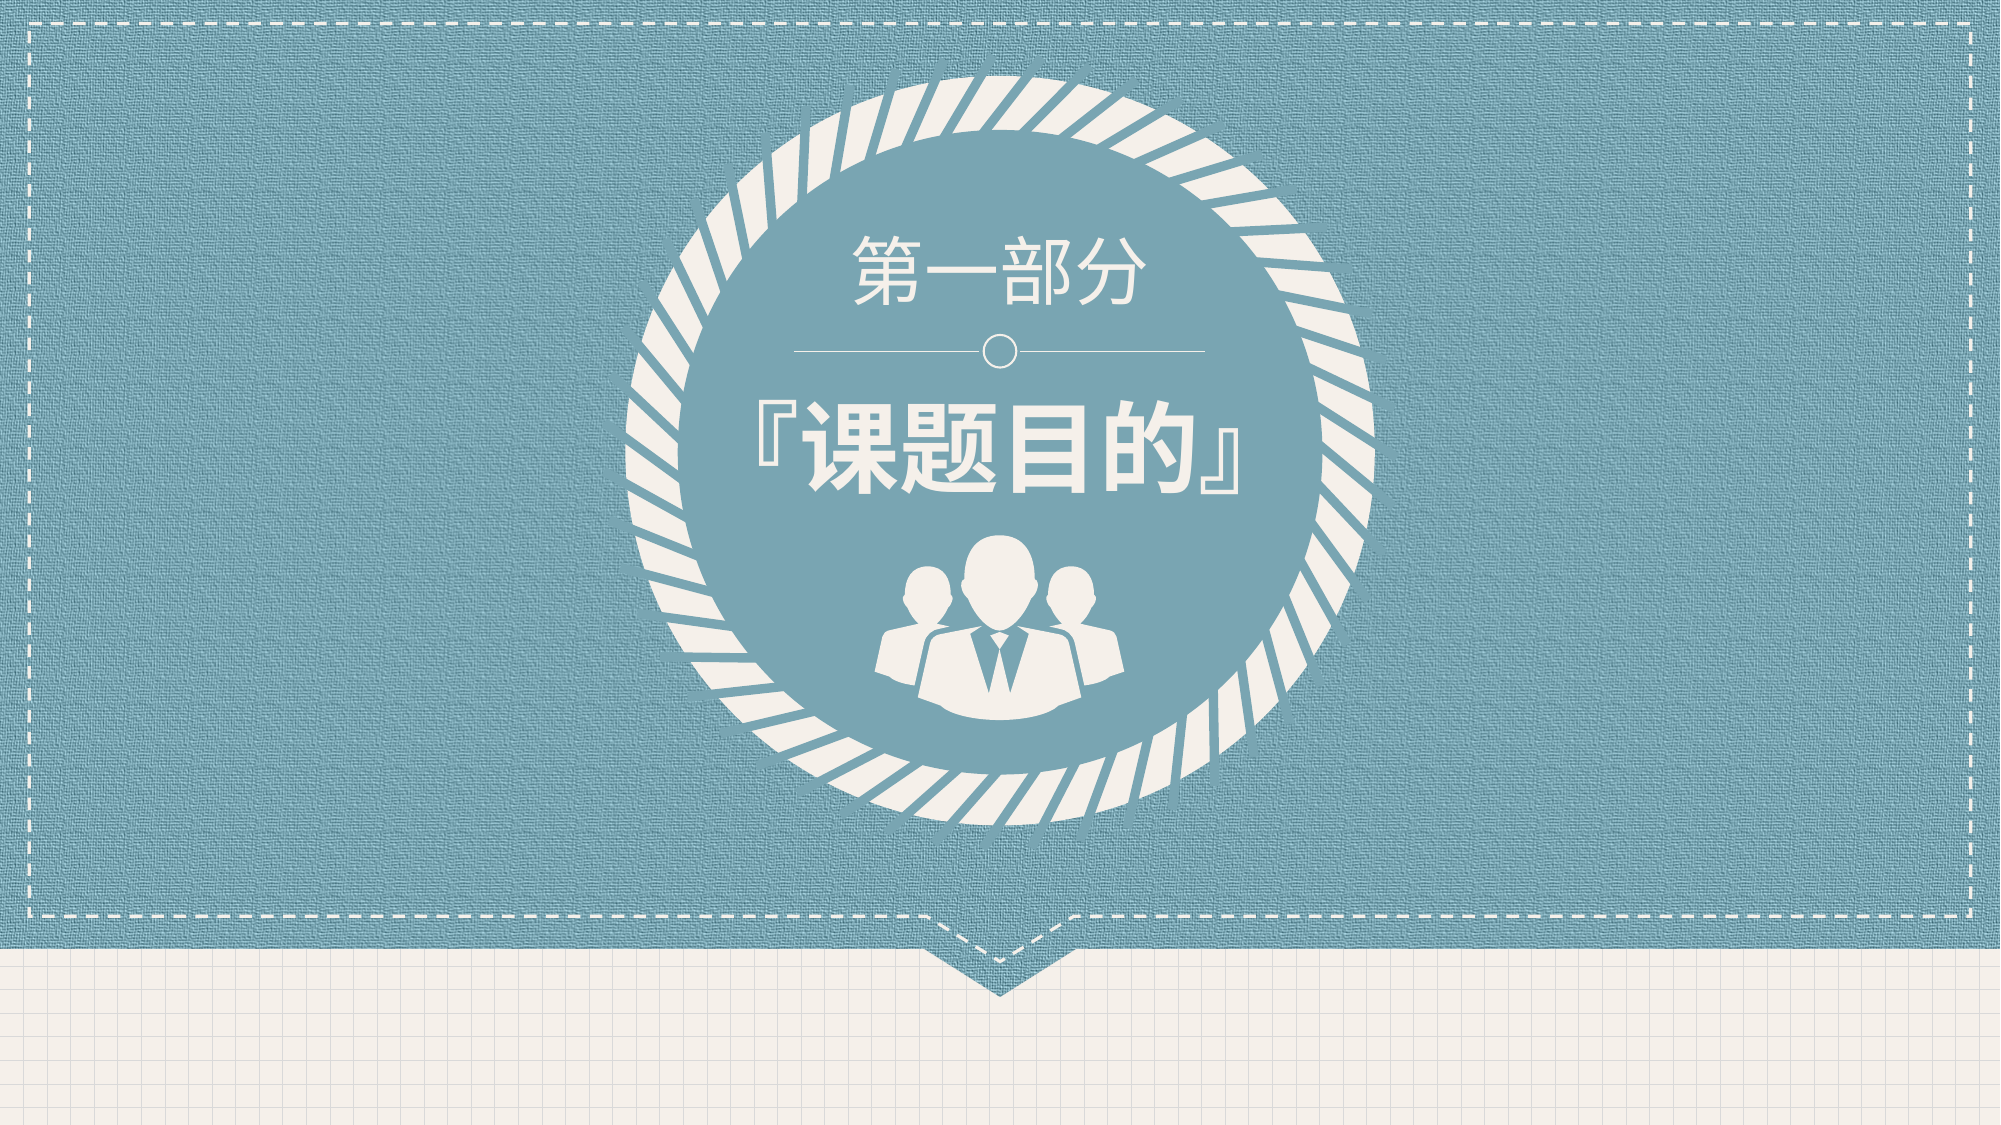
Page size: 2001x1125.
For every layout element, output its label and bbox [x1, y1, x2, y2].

picture [0, 0, 2000, 998]
text_box [604, 56, 1396, 848]
